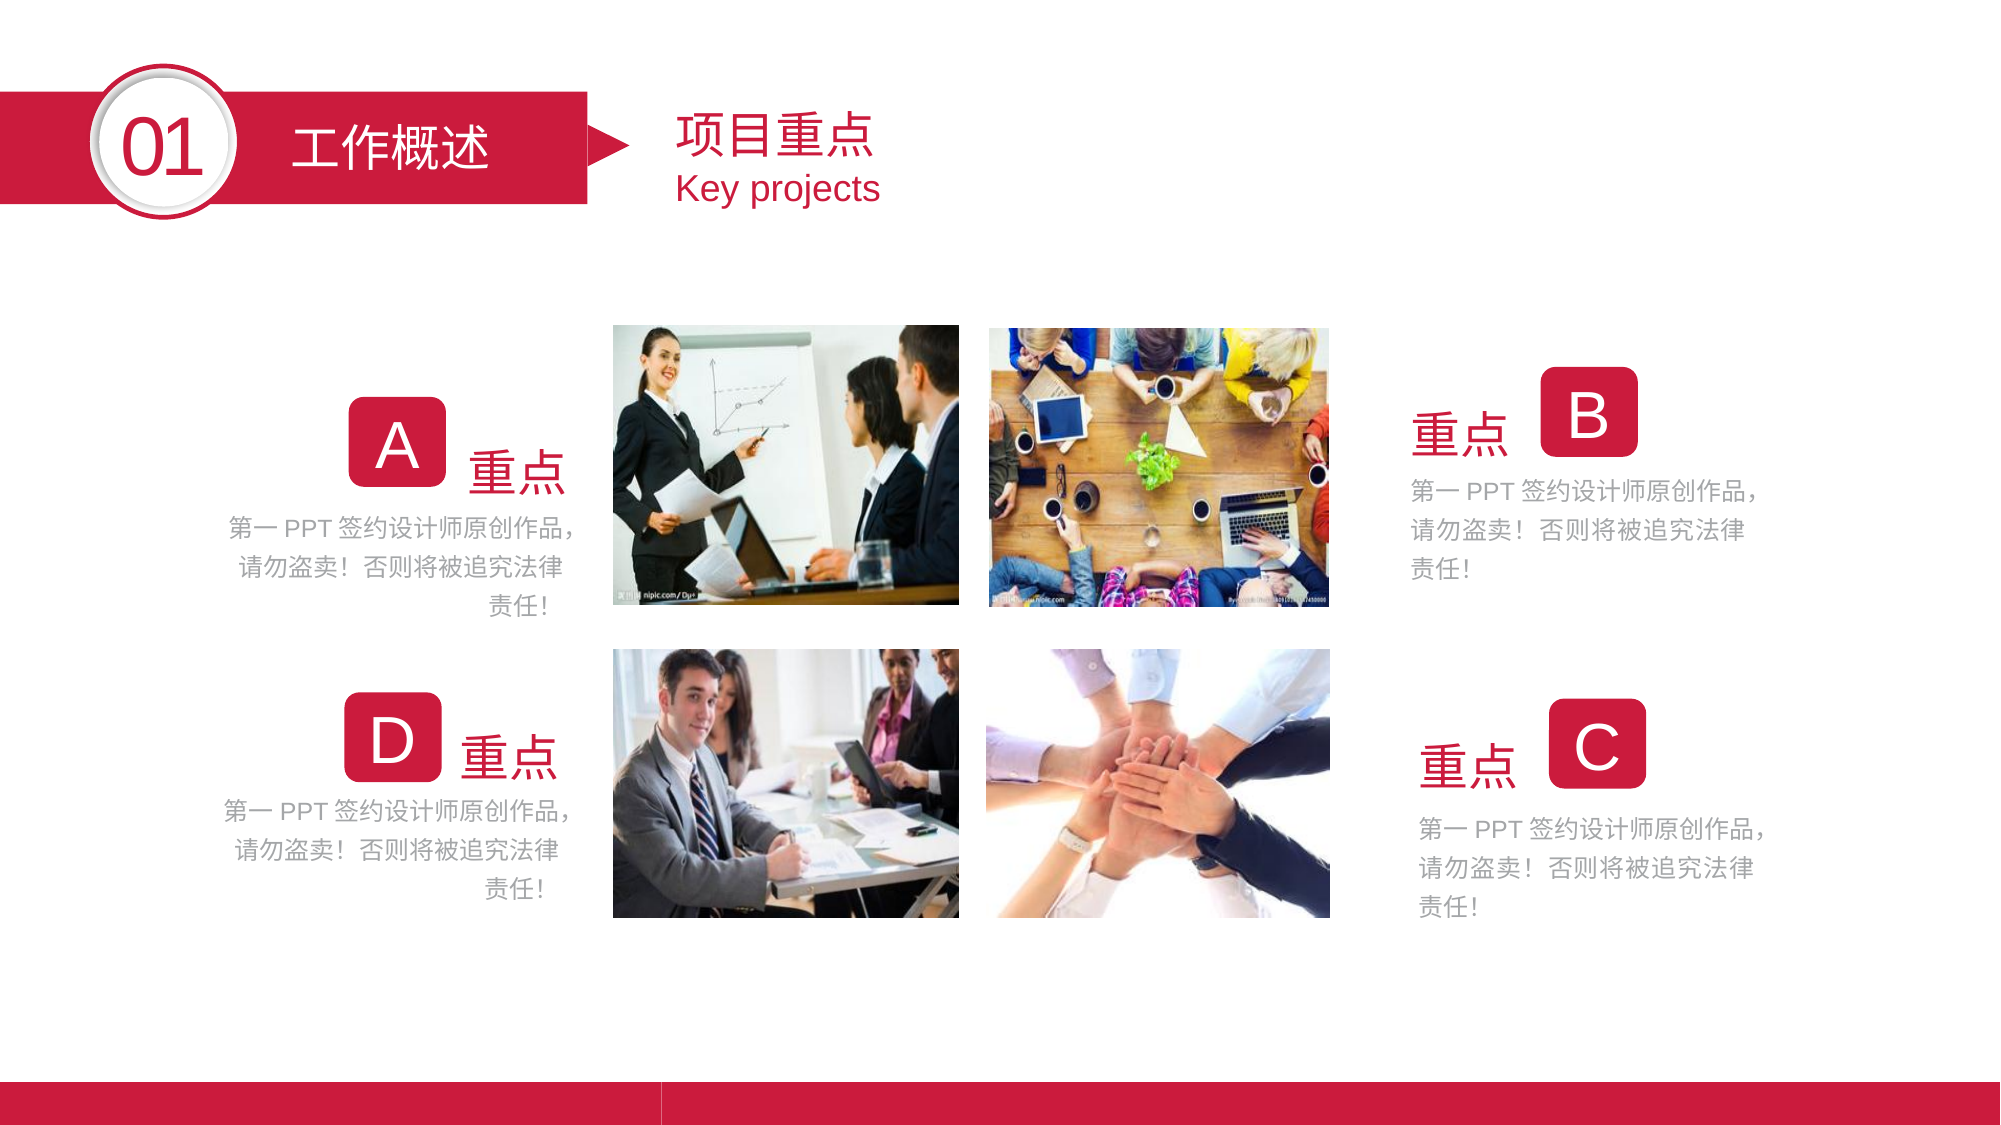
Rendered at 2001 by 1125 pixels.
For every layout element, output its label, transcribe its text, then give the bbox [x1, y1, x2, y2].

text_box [252, 91, 630, 205]
picture [989, 328, 1330, 608]
text_box [0, 1081, 661, 1125]
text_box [0, 91, 87, 205]
text_box [1330, 1081, 2000, 1125]
picture [986, 649, 1330, 918]
text_box 项目重点 Key projects [660, 96, 1000, 216]
picture [613, 649, 959, 918]
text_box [87, 65, 252, 218]
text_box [208, 396, 583, 913]
text_box [661, 1081, 1330, 1125]
picture [613, 325, 959, 605]
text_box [1395, 366, 1770, 931]
